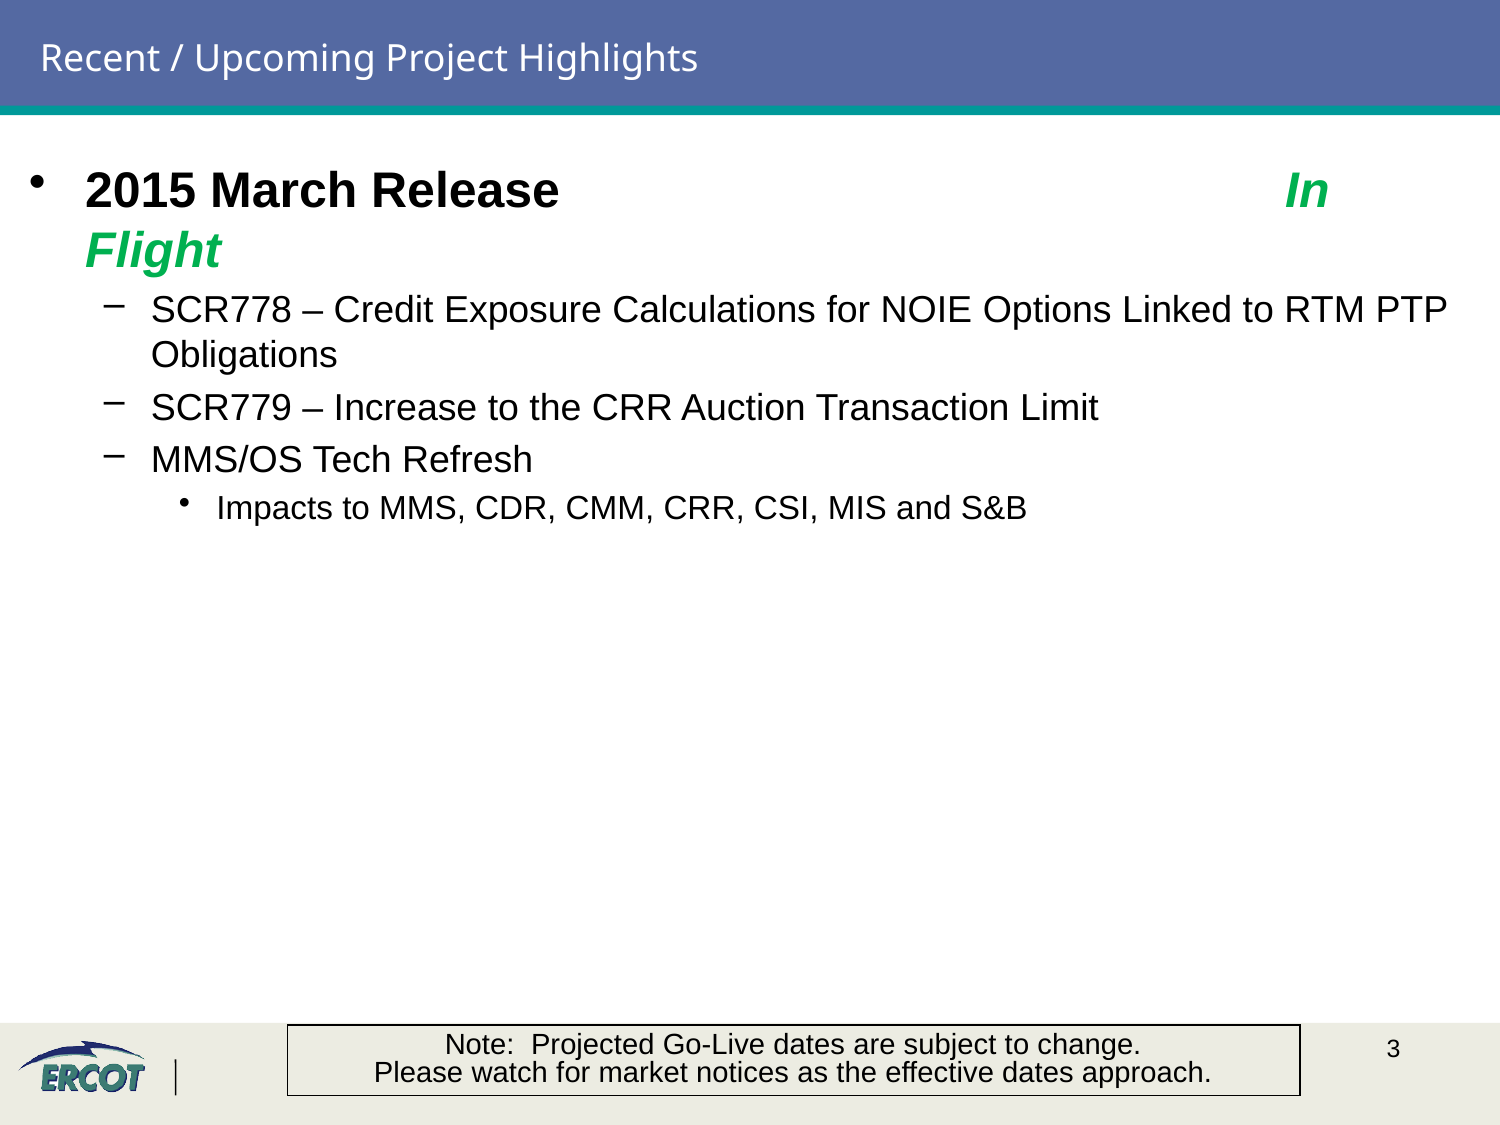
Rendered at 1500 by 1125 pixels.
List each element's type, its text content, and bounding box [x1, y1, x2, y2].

picture [10, 1031, 151, 1111]
title Recent / Upcoming Project Highlights [24, 0, 1175, 113]
list 2015 March Release In Flight SCR778 – Credit Exposure Calculations for NOIE Options Linked to RTM PTP Obligations SCR779 – Increase to the CRR Auction Transaction Limit MMS/OS Tech Refresh Impacts to MMS, CDR, CMM, CRR, CSI, MIS and S&B [13, 149, 1489, 1031]
text_box Note: Projected Go-Live dates are subject to change. Please watch for market notices as the effective dates approach. [287, 1024, 1300, 1096]
